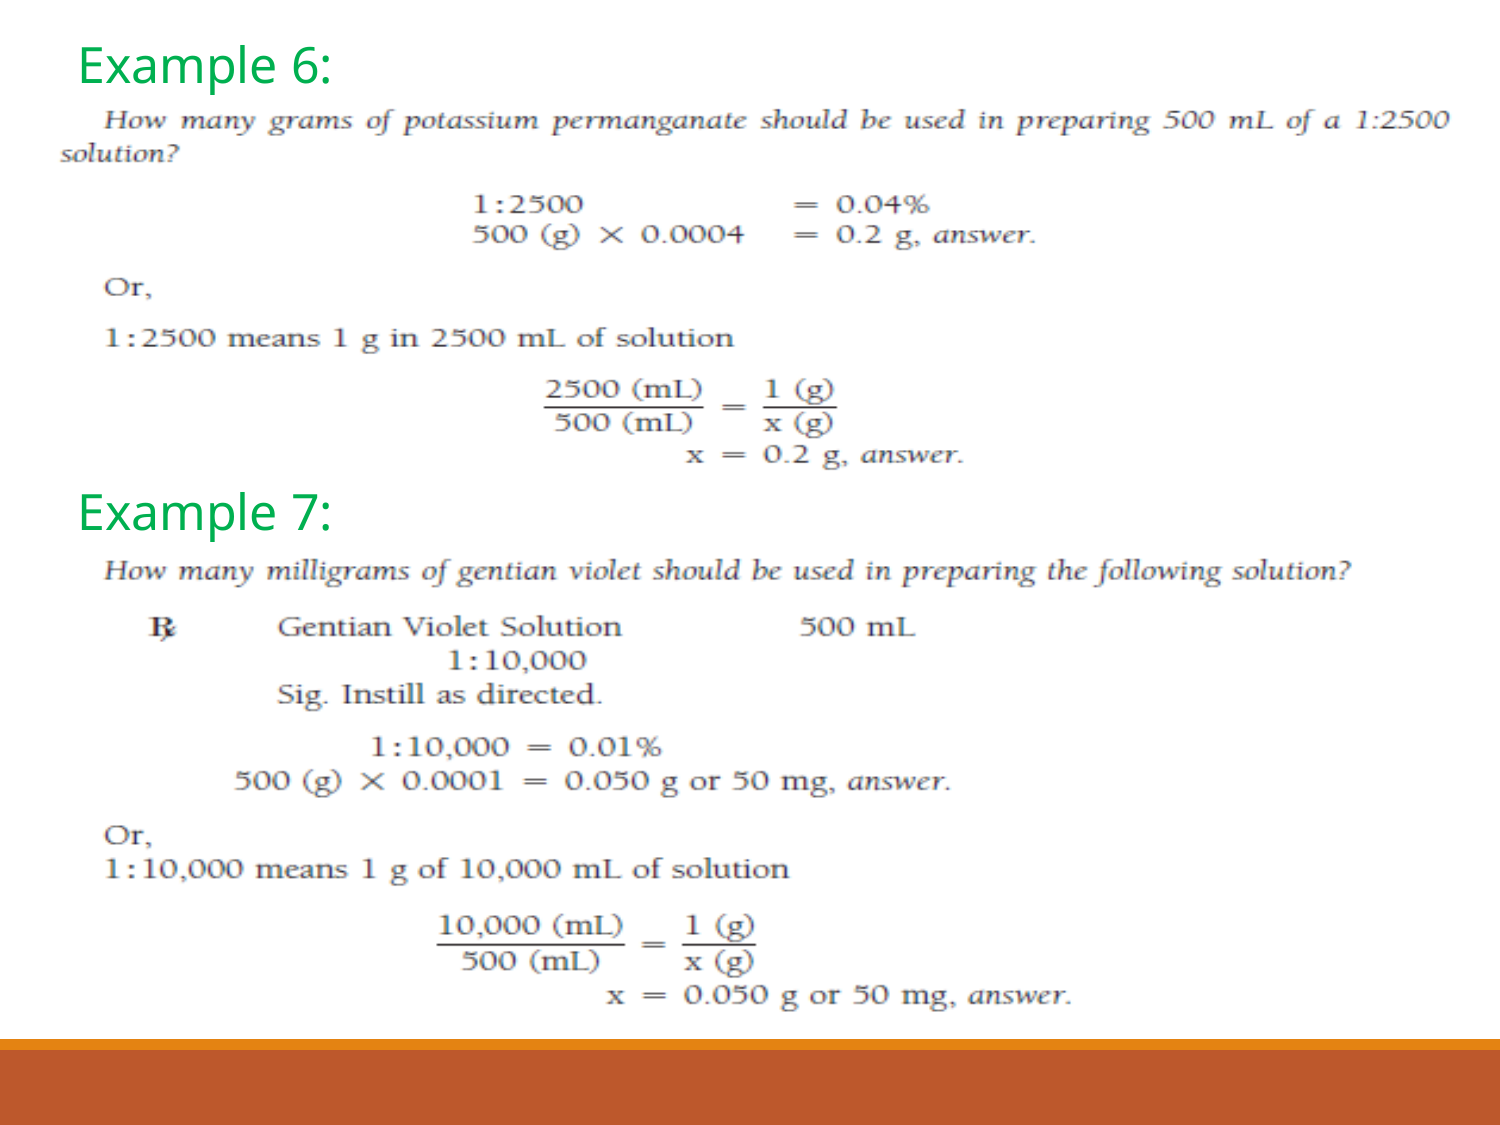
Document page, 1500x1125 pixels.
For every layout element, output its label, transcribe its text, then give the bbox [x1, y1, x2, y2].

text_box Example 6: [62, 26, 463, 96]
text_box Example 7: [62, 485, 463, 546]
picture [36, 549, 1488, 1026]
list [36, 99, 1488, 476]
